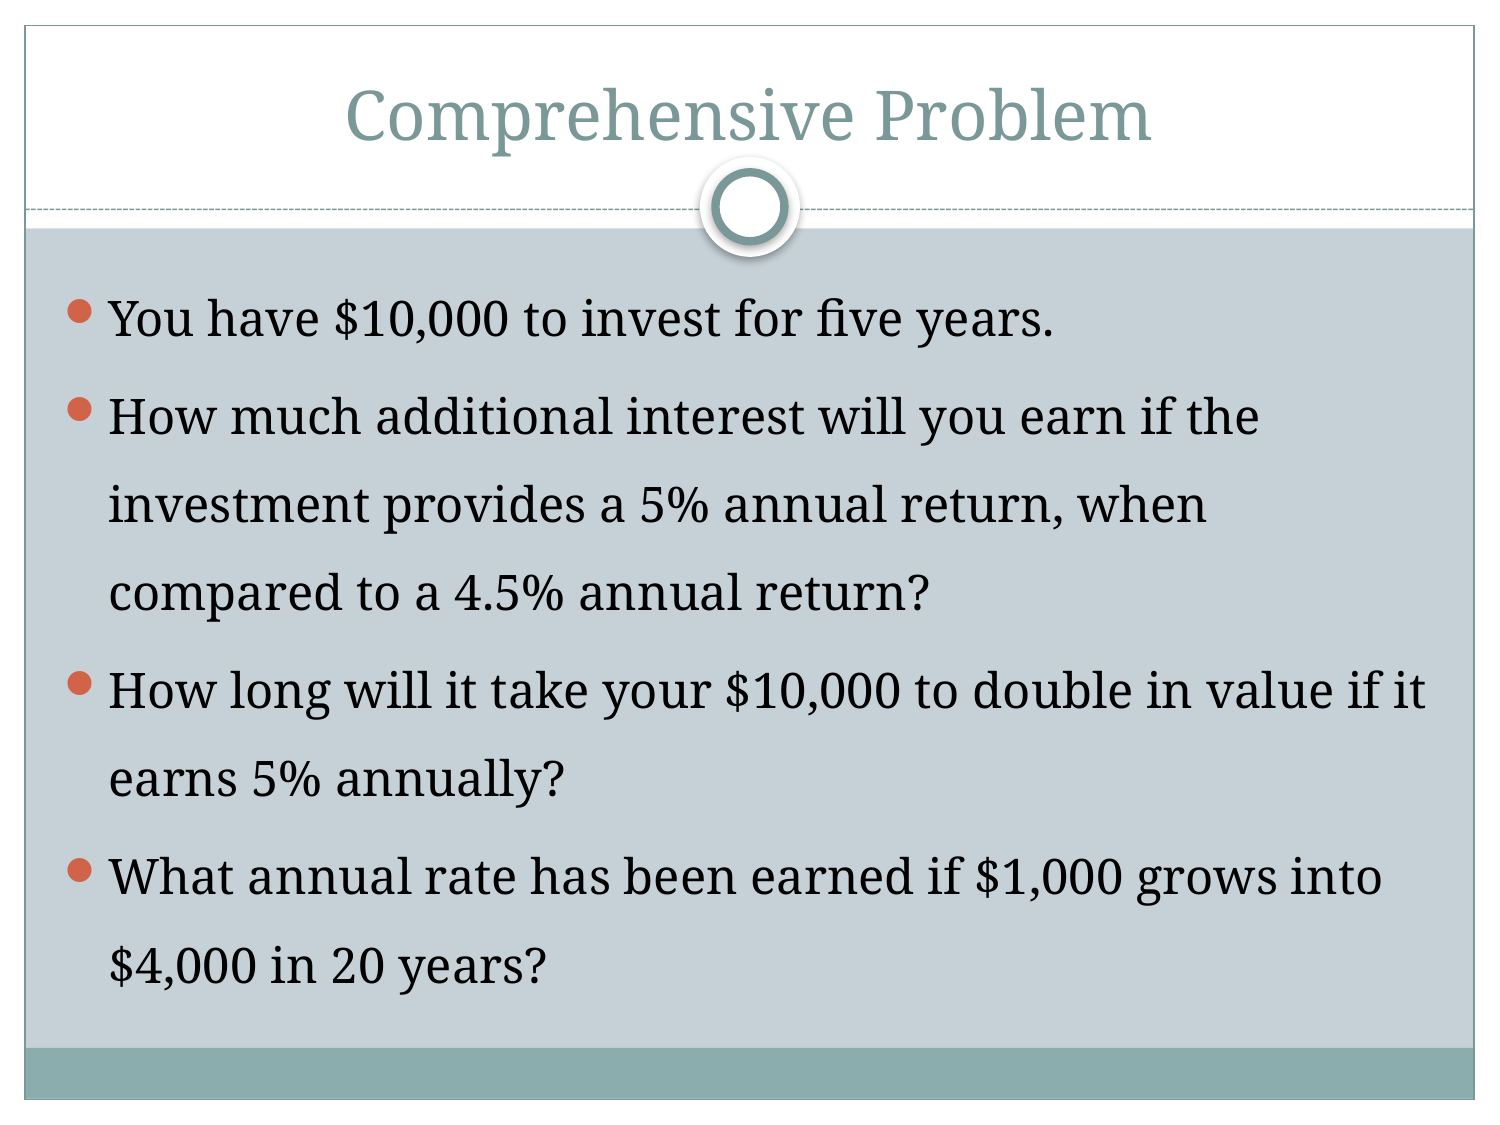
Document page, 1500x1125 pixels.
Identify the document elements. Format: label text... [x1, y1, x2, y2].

list You have $10,000 to invest for five years. How much additional interest will you earn if the investment provides a 5% annual return, when compared to a 4.5% annual return? How long will it take your $10,000 to double in value if it earns 5% annually? What annual rate has been earned if $1,000 grows into $4,000 in 20 years? [49, 250, 1445, 1001]
title Comprehensive Problem [49, 37, 1450, 162]
